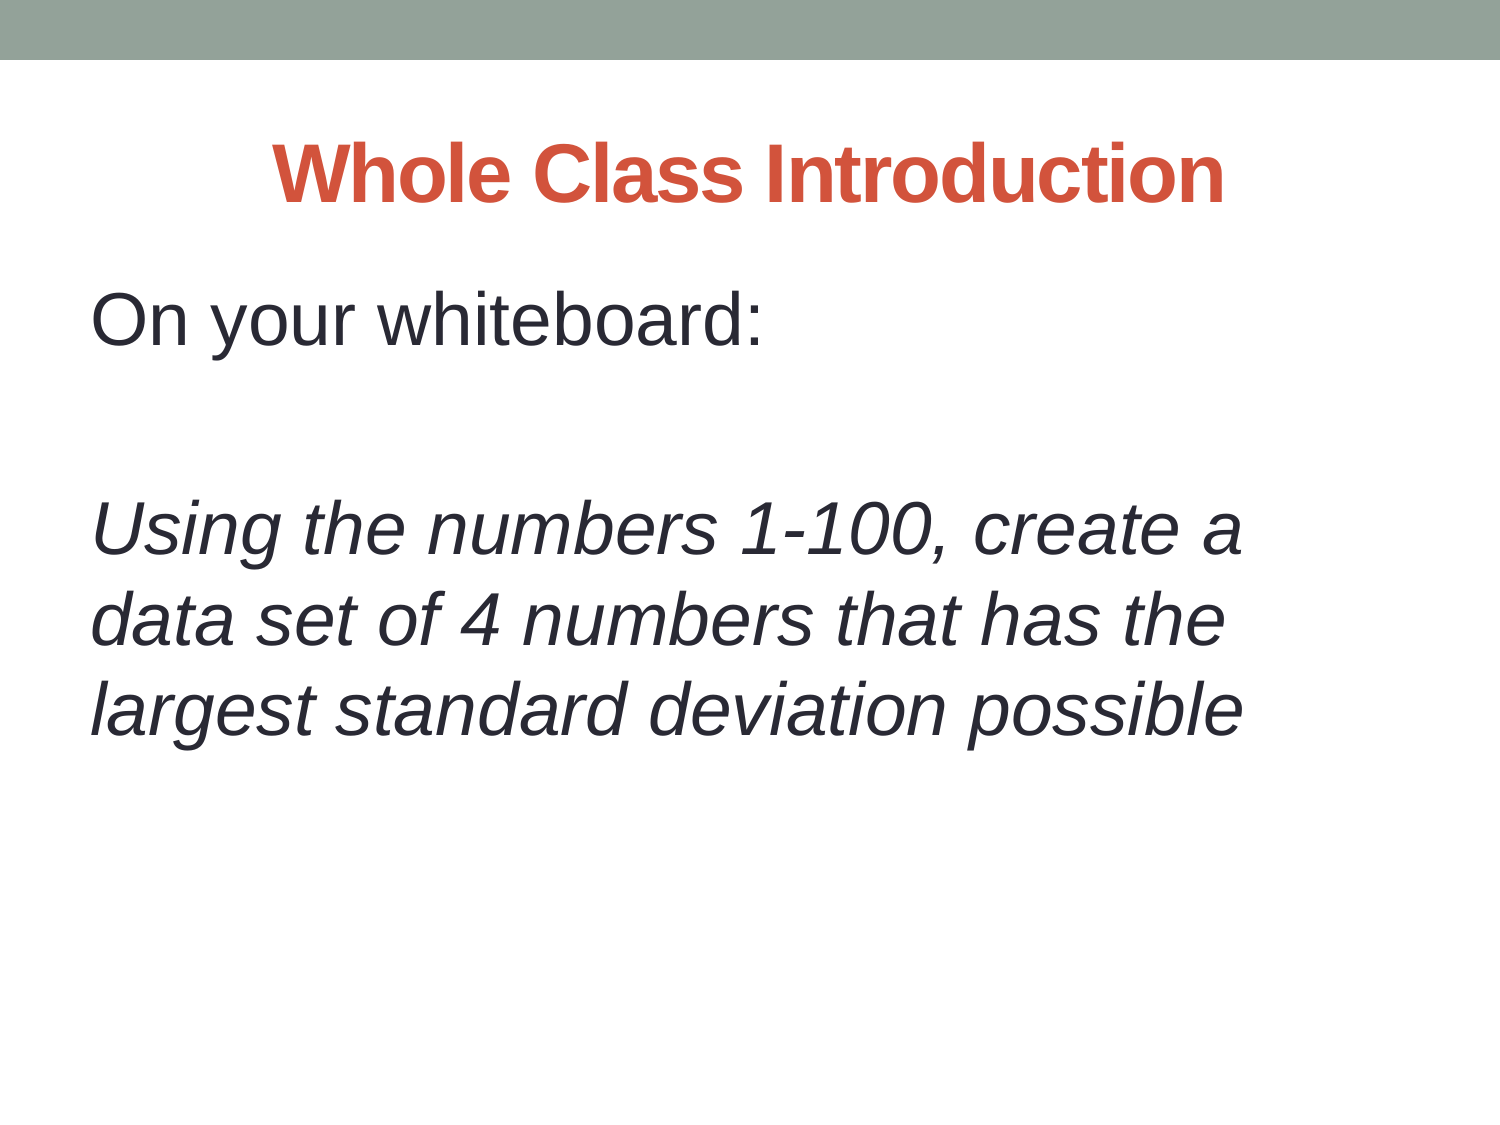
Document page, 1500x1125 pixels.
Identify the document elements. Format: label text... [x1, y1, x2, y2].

title Whole Class Introduction [75, 87, 1425, 250]
list On your whiteboard: Using the numbers 1-100, create a data set of 4 numbers that has the largest standard deviation possible [75, 262, 1425, 1063]
